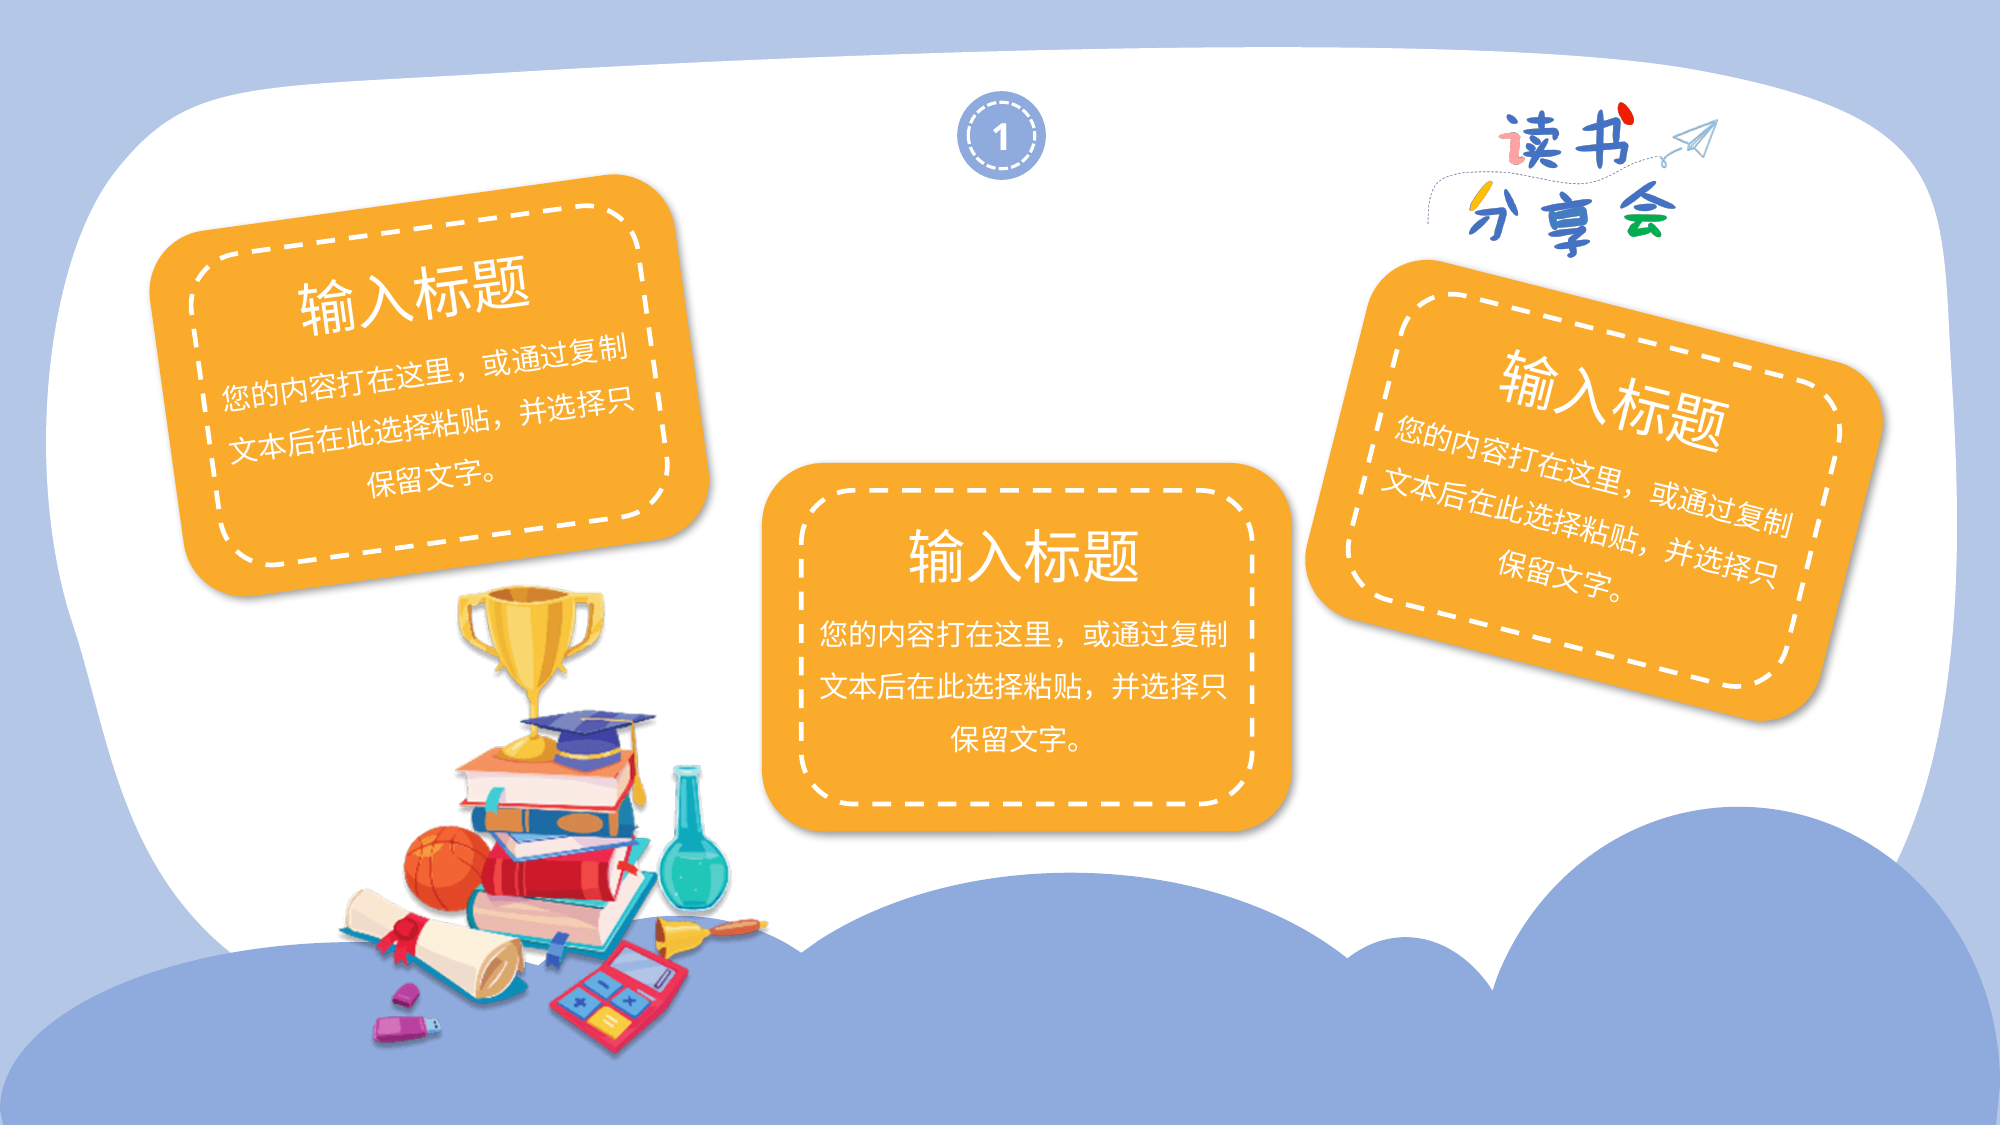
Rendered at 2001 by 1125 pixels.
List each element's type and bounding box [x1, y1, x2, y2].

picture [224, 575, 889, 1103]
text_box [1329, 306, 1859, 675]
text_box [957, 91, 1046, 180]
text_box [164, 201, 695, 570]
text_box [0, 805, 2000, 1125]
text_box [45, 46, 1959, 986]
picture [1405, 71, 1732, 313]
text_box [761, 462, 1292, 832]
